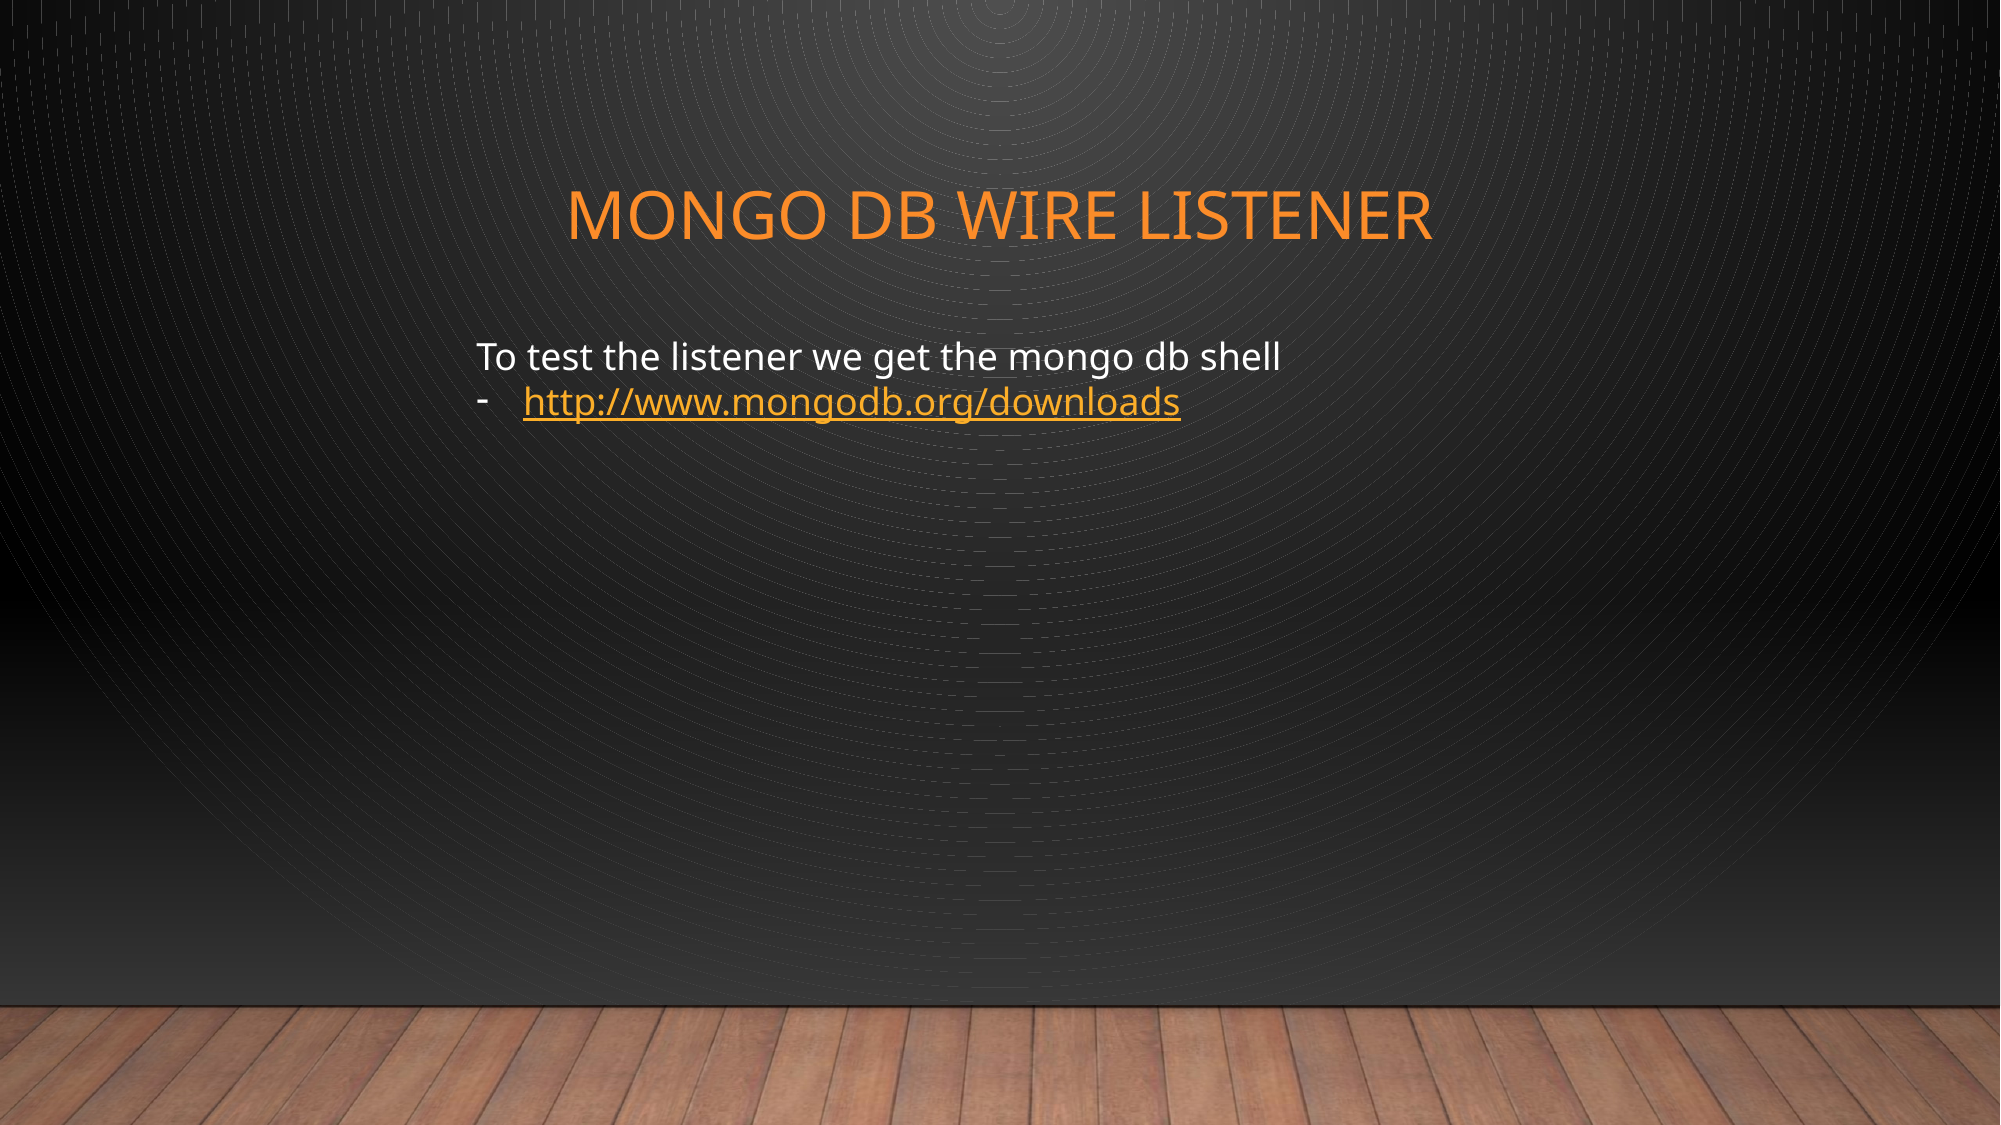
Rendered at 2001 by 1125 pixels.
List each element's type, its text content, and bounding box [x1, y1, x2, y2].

text_box To test the listener we get the mongo db shell http://www.mongodb.org/downloads [461, 325, 1697, 437]
picture [0, 1005, 2000, 1125]
title MONGO DB WIRE LISTENER [238, 131, 1763, 305]
